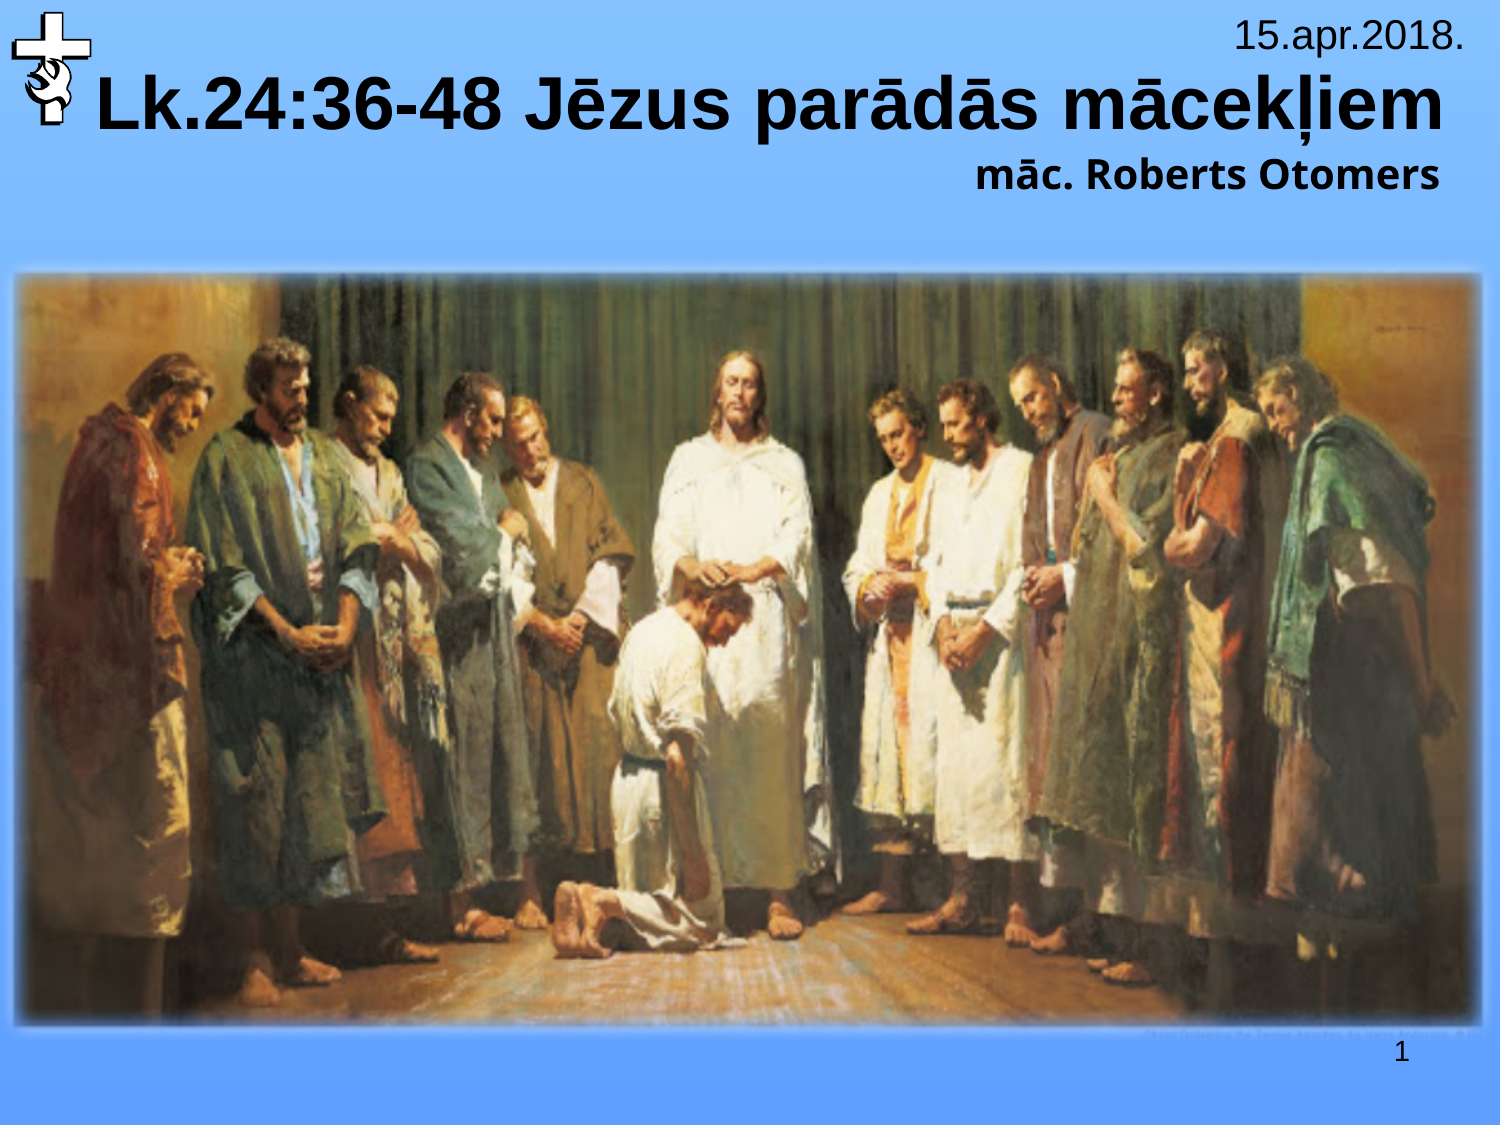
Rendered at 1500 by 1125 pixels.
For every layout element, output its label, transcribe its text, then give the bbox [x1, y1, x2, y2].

text_box māc. Roberts Otomers [915, 140, 1500, 206]
title Lk.24:36-48 Jēzus parādās mācekļiem [40, 11, 1500, 188]
text_box 15.apr.2018. [1218, 0, 1500, 65]
slide_number 1 [1074, 1052, 1426, 1103]
picture [0, 257, 1498, 1044]
picture [11, 11, 92, 126]
